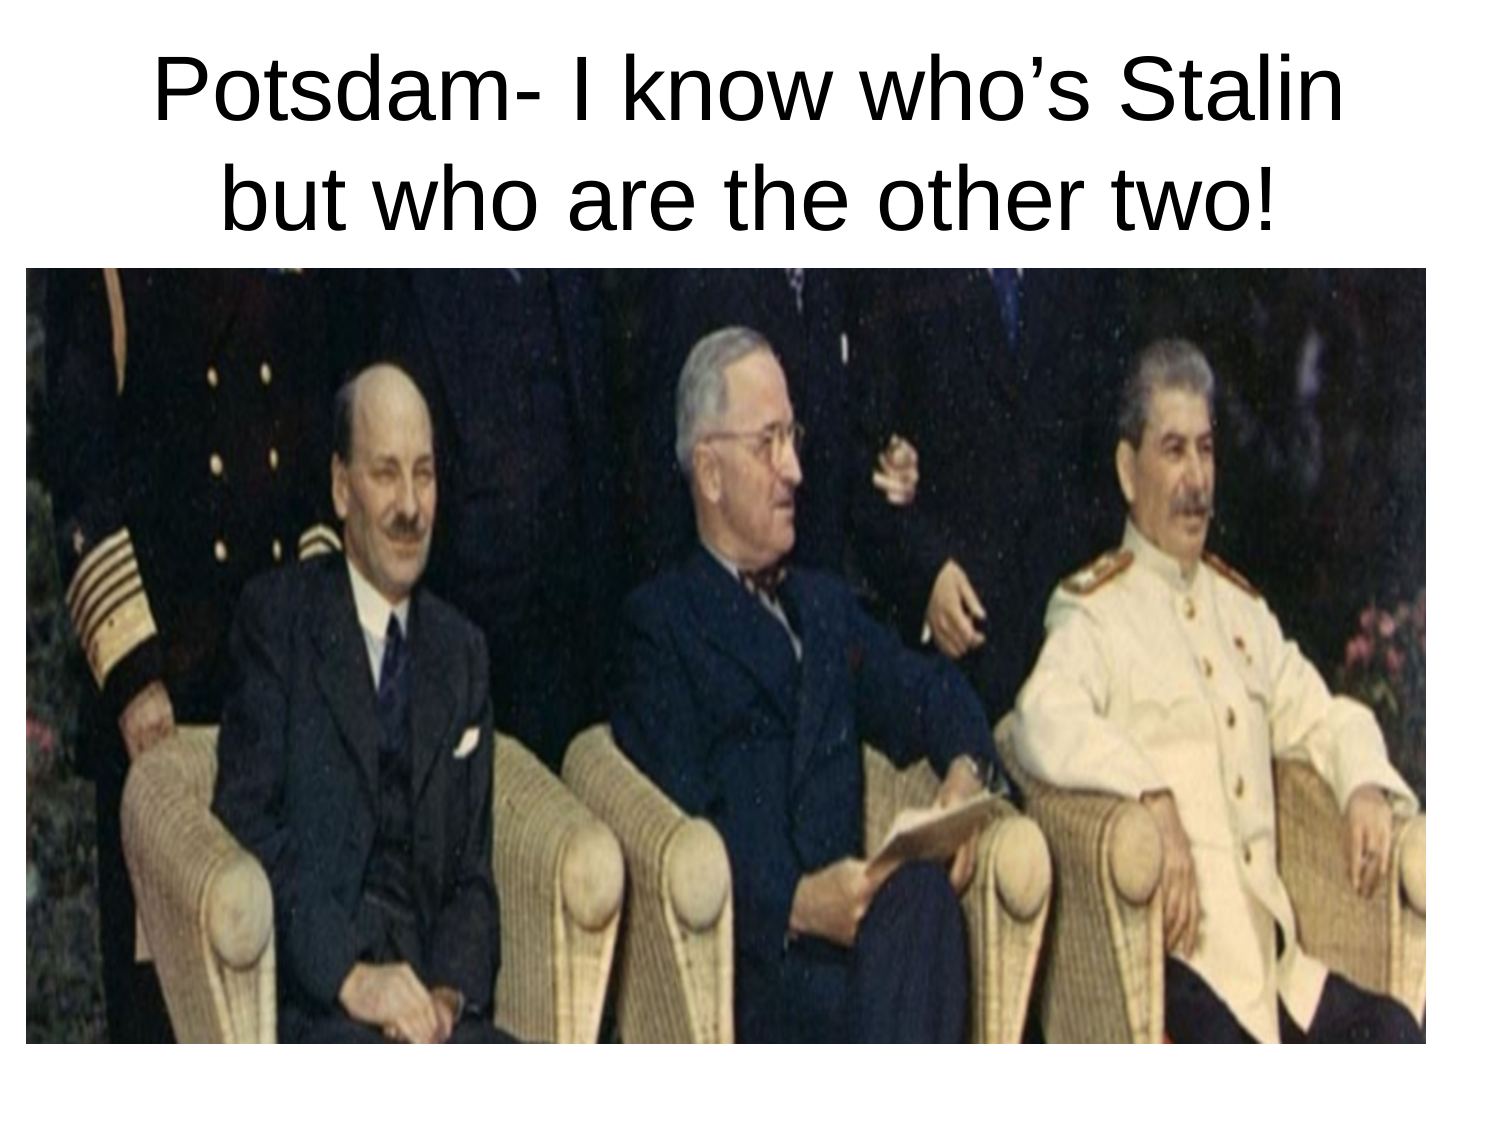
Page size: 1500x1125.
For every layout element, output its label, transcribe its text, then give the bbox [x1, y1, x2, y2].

picture [25, 268, 1426, 1044]
title Potsdam- I know who’s Stalin but who are the other two! [74, 44, 1426, 233]
